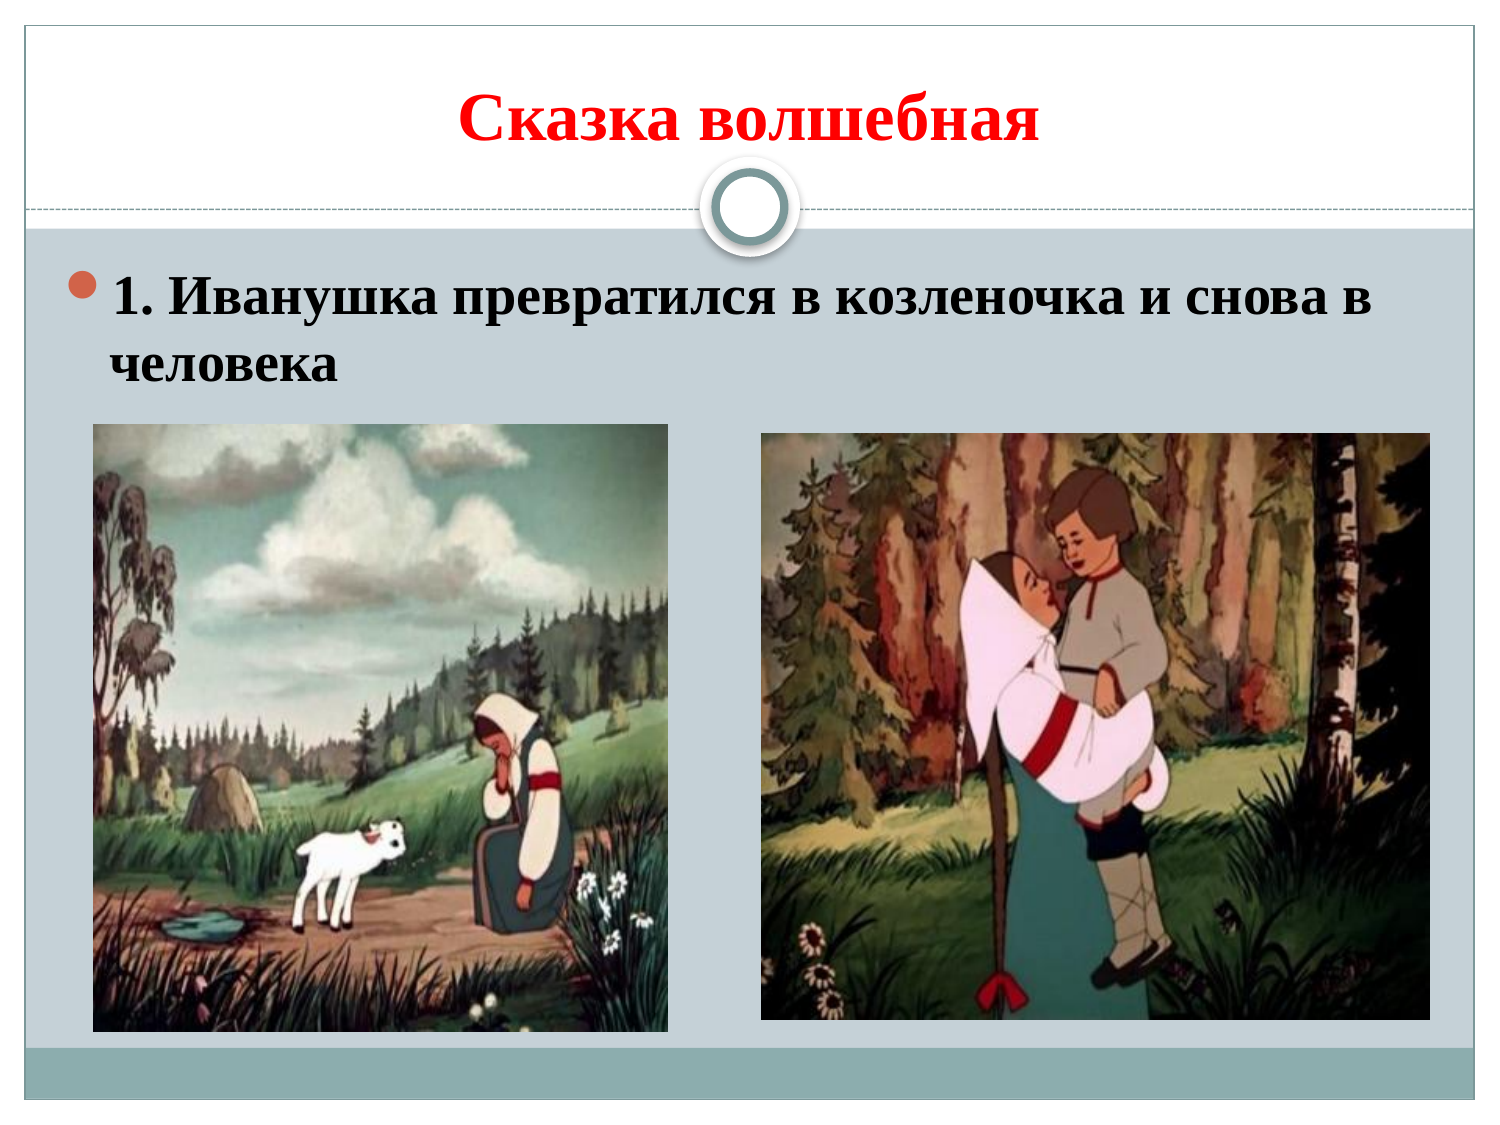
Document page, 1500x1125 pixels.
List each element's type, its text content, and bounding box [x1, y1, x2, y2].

picture [93, 424, 669, 1032]
picture [761, 433, 1430, 1020]
title Сказка волшебная [49, 37, 1450, 163]
list 1. Иванушка превратился в козленочка и снова в человека [49, 250, 1445, 1001]
